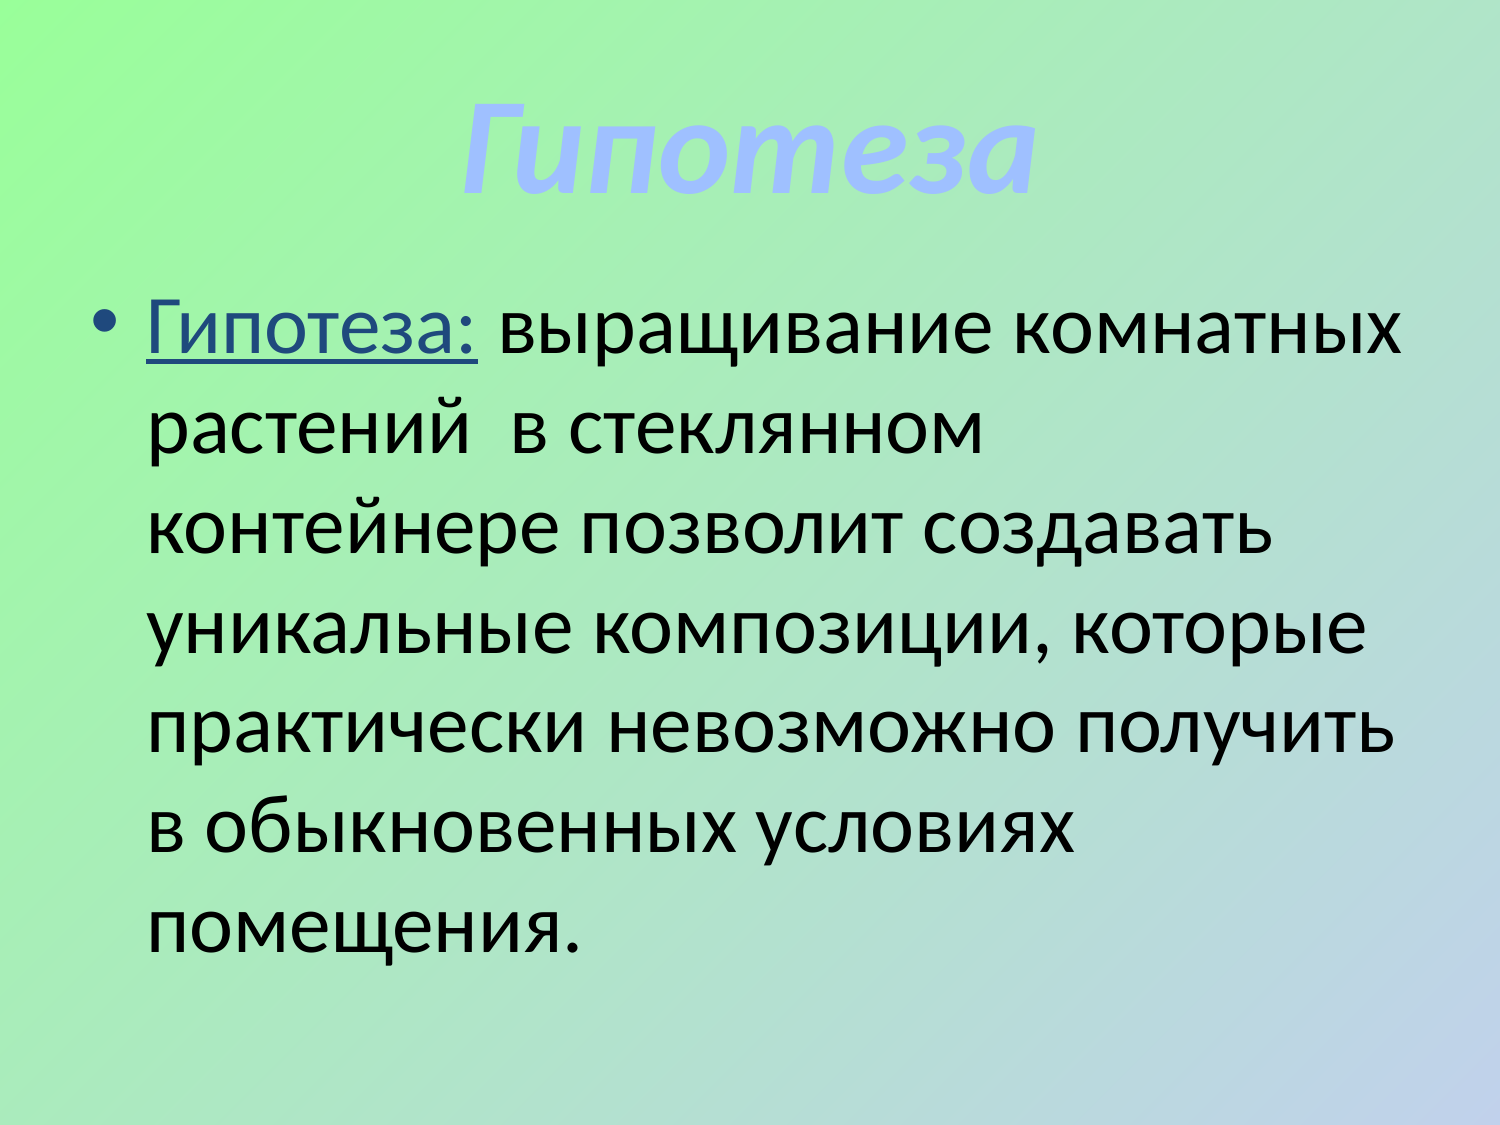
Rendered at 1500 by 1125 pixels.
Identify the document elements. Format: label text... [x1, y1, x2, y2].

list Гипотеза: выращивание комнатных растений в стеклянном контейнере позволит создавать уникальные композиции, которые практически невозможно получить в обыкновенных условиях помещения. [75, 262, 1425, 1005]
title Гипотеза [75, 45, 1425, 233]
